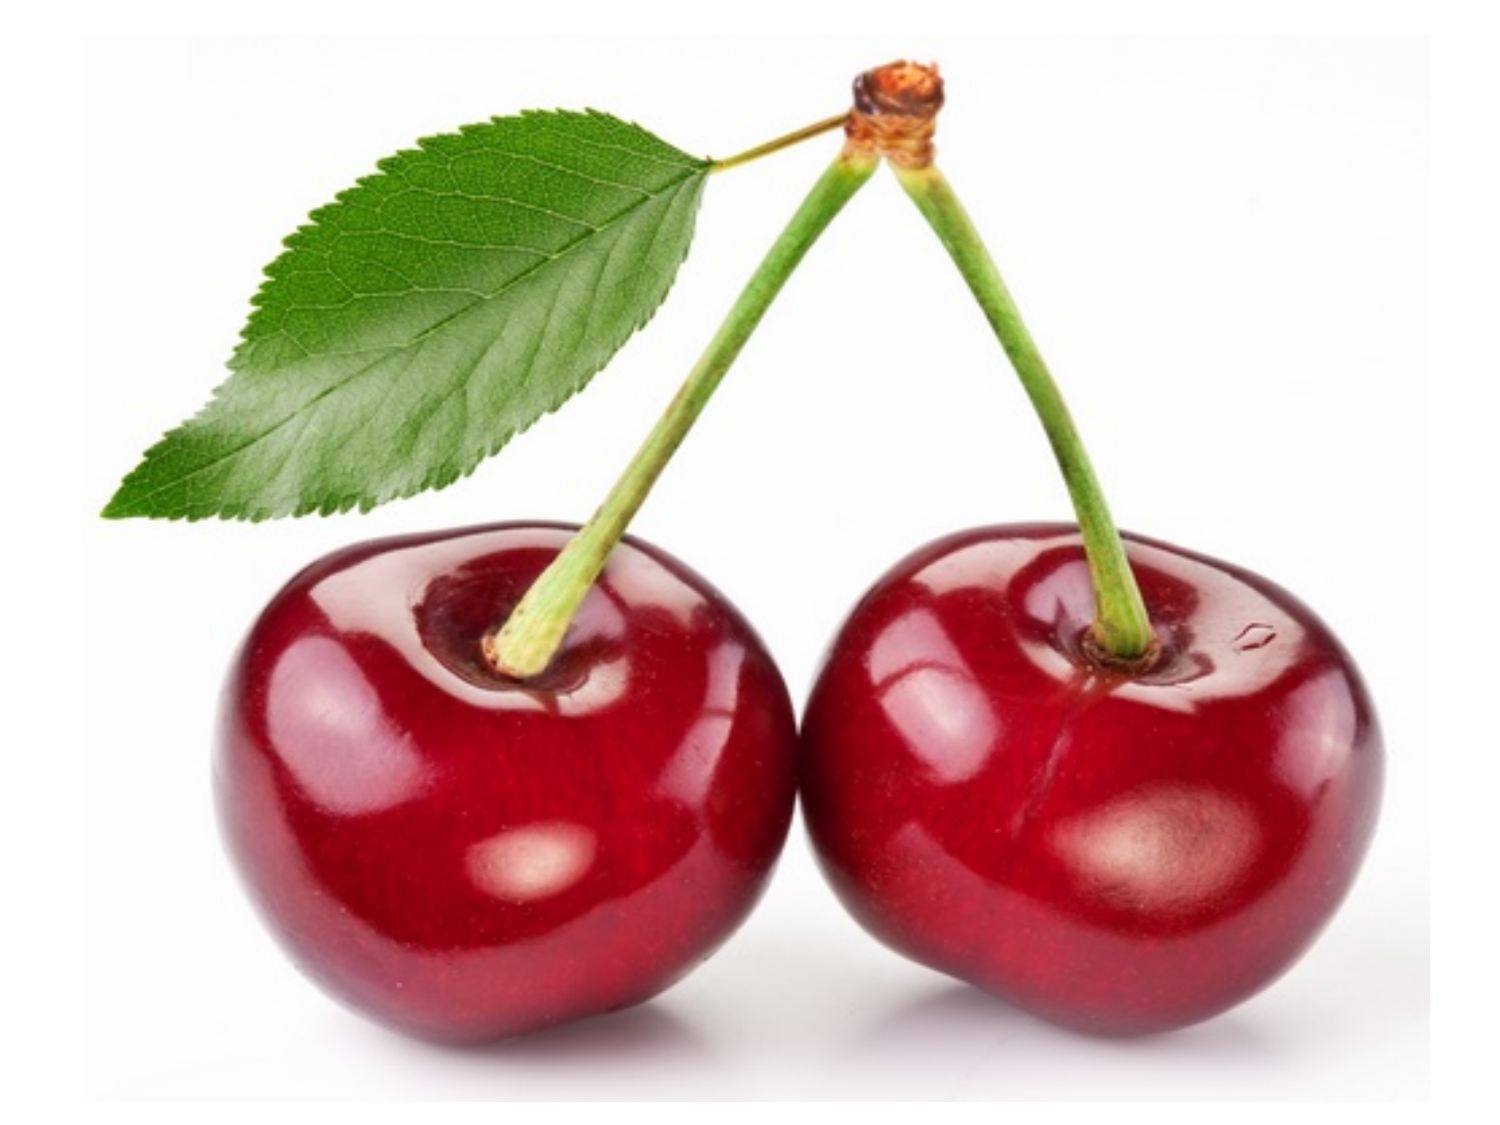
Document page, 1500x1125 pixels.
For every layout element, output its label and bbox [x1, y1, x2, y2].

picture [81, 34, 1430, 1102]
